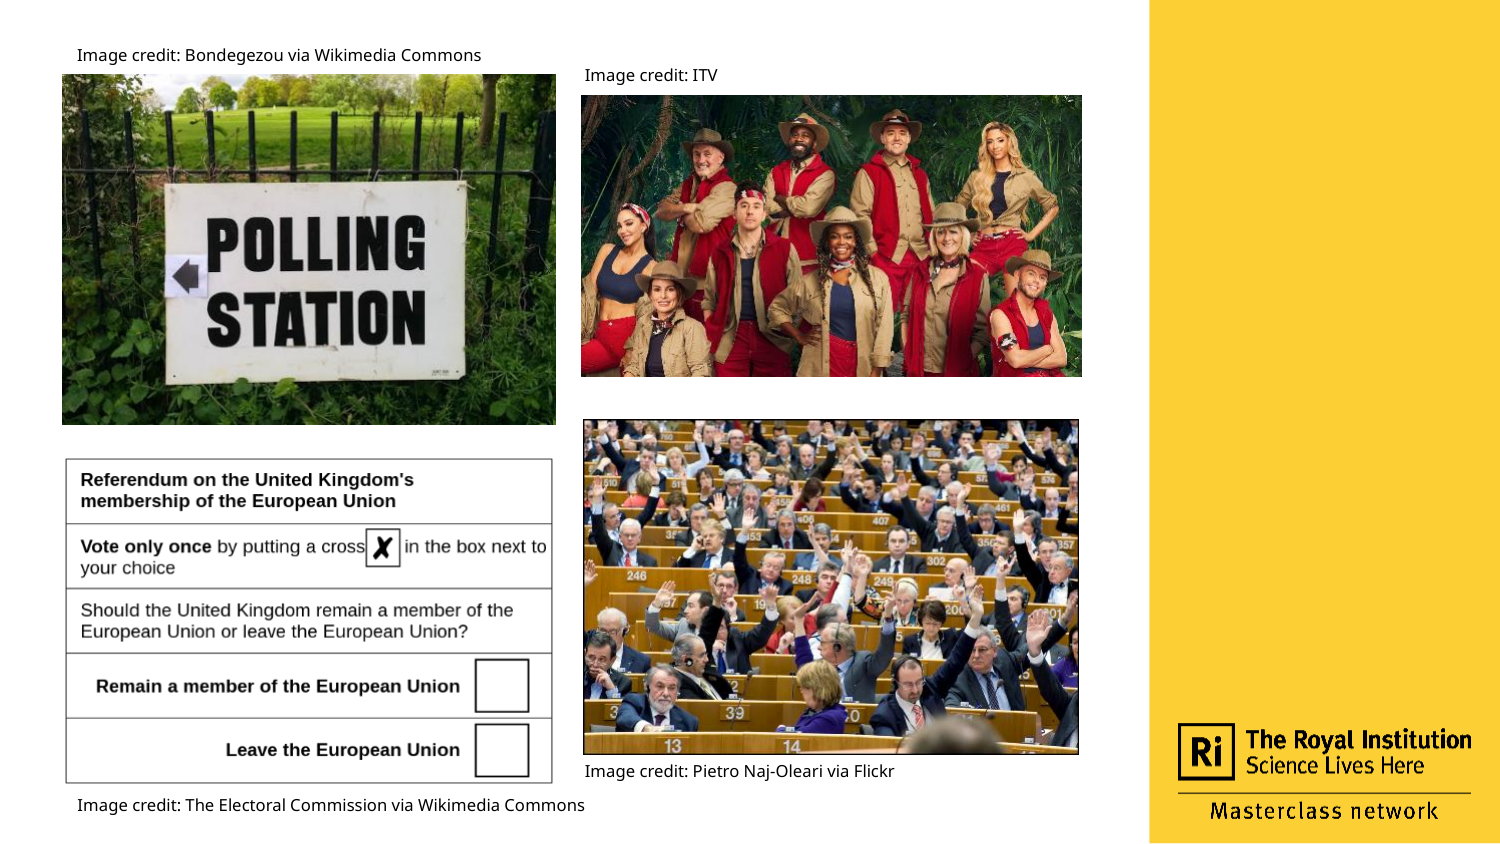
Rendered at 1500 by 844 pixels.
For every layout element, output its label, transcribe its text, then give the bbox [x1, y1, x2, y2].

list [62, 74, 556, 425]
picture [1149, 702, 1500, 844]
text_box Image credit: The Electoral Commission via Wikimedia Commons [62, 787, 813, 823]
text_box Image credit: Bondegezou via Wikimedia Commons [62, 37, 813, 73]
picture [581, 95, 1082, 377]
text_box Image credit: ITV [569, 57, 1320, 93]
text_box Image credit: Pietro Naj-Oleari via Flickr [569, 753, 1320, 788]
picture [62, 454, 556, 788]
picture [583, 419, 1079, 755]
